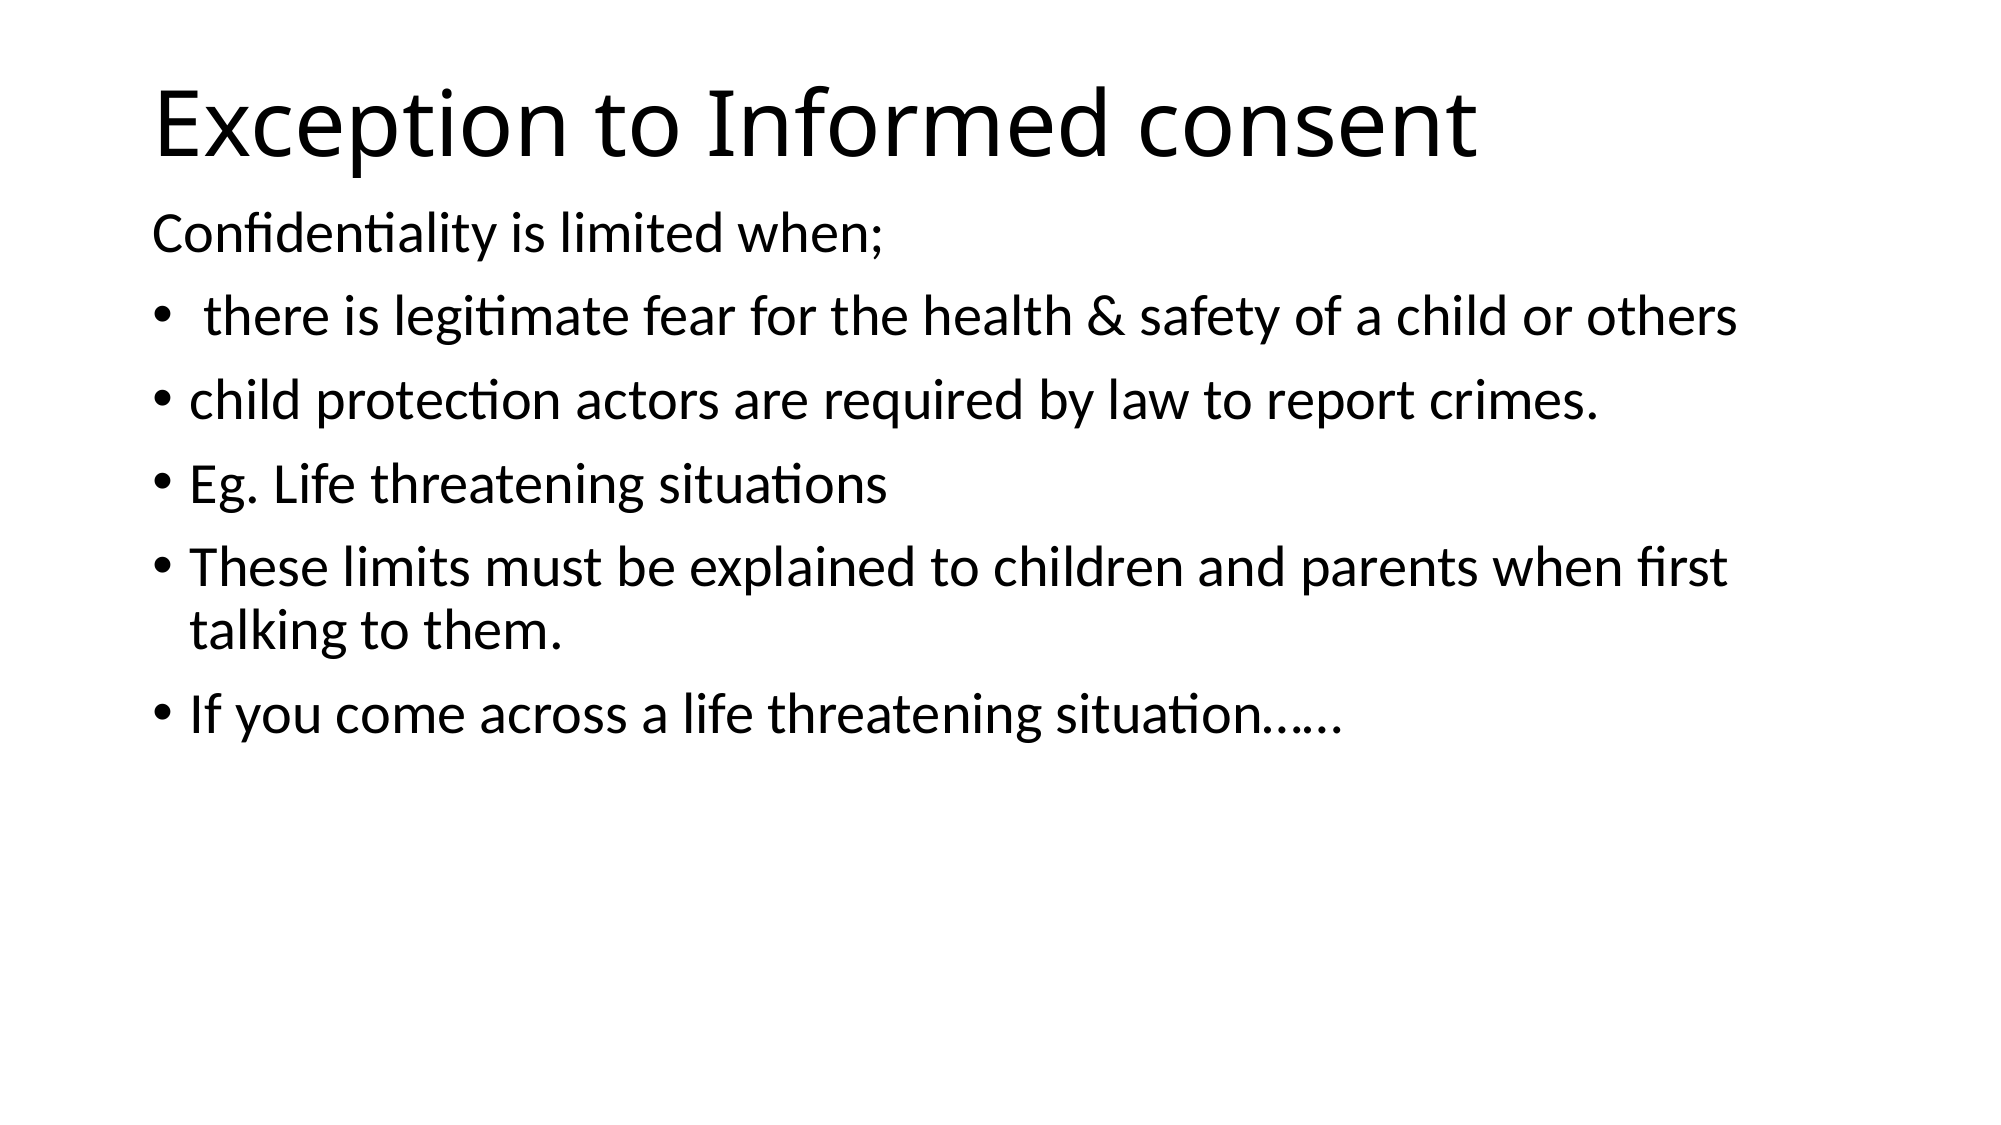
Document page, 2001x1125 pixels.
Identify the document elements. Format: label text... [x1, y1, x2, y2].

list Confidentiality is limited when; there is legitimate fear for the health & safety of a child or others child protection actors are required by law to report crimes. Eg. Life threatening situations These limits must be explained to children and parents when first talking to them. If you come across a life threatening situation…… [137, 194, 1863, 1014]
title Exception to Informed consent [137, 59, 1863, 194]
